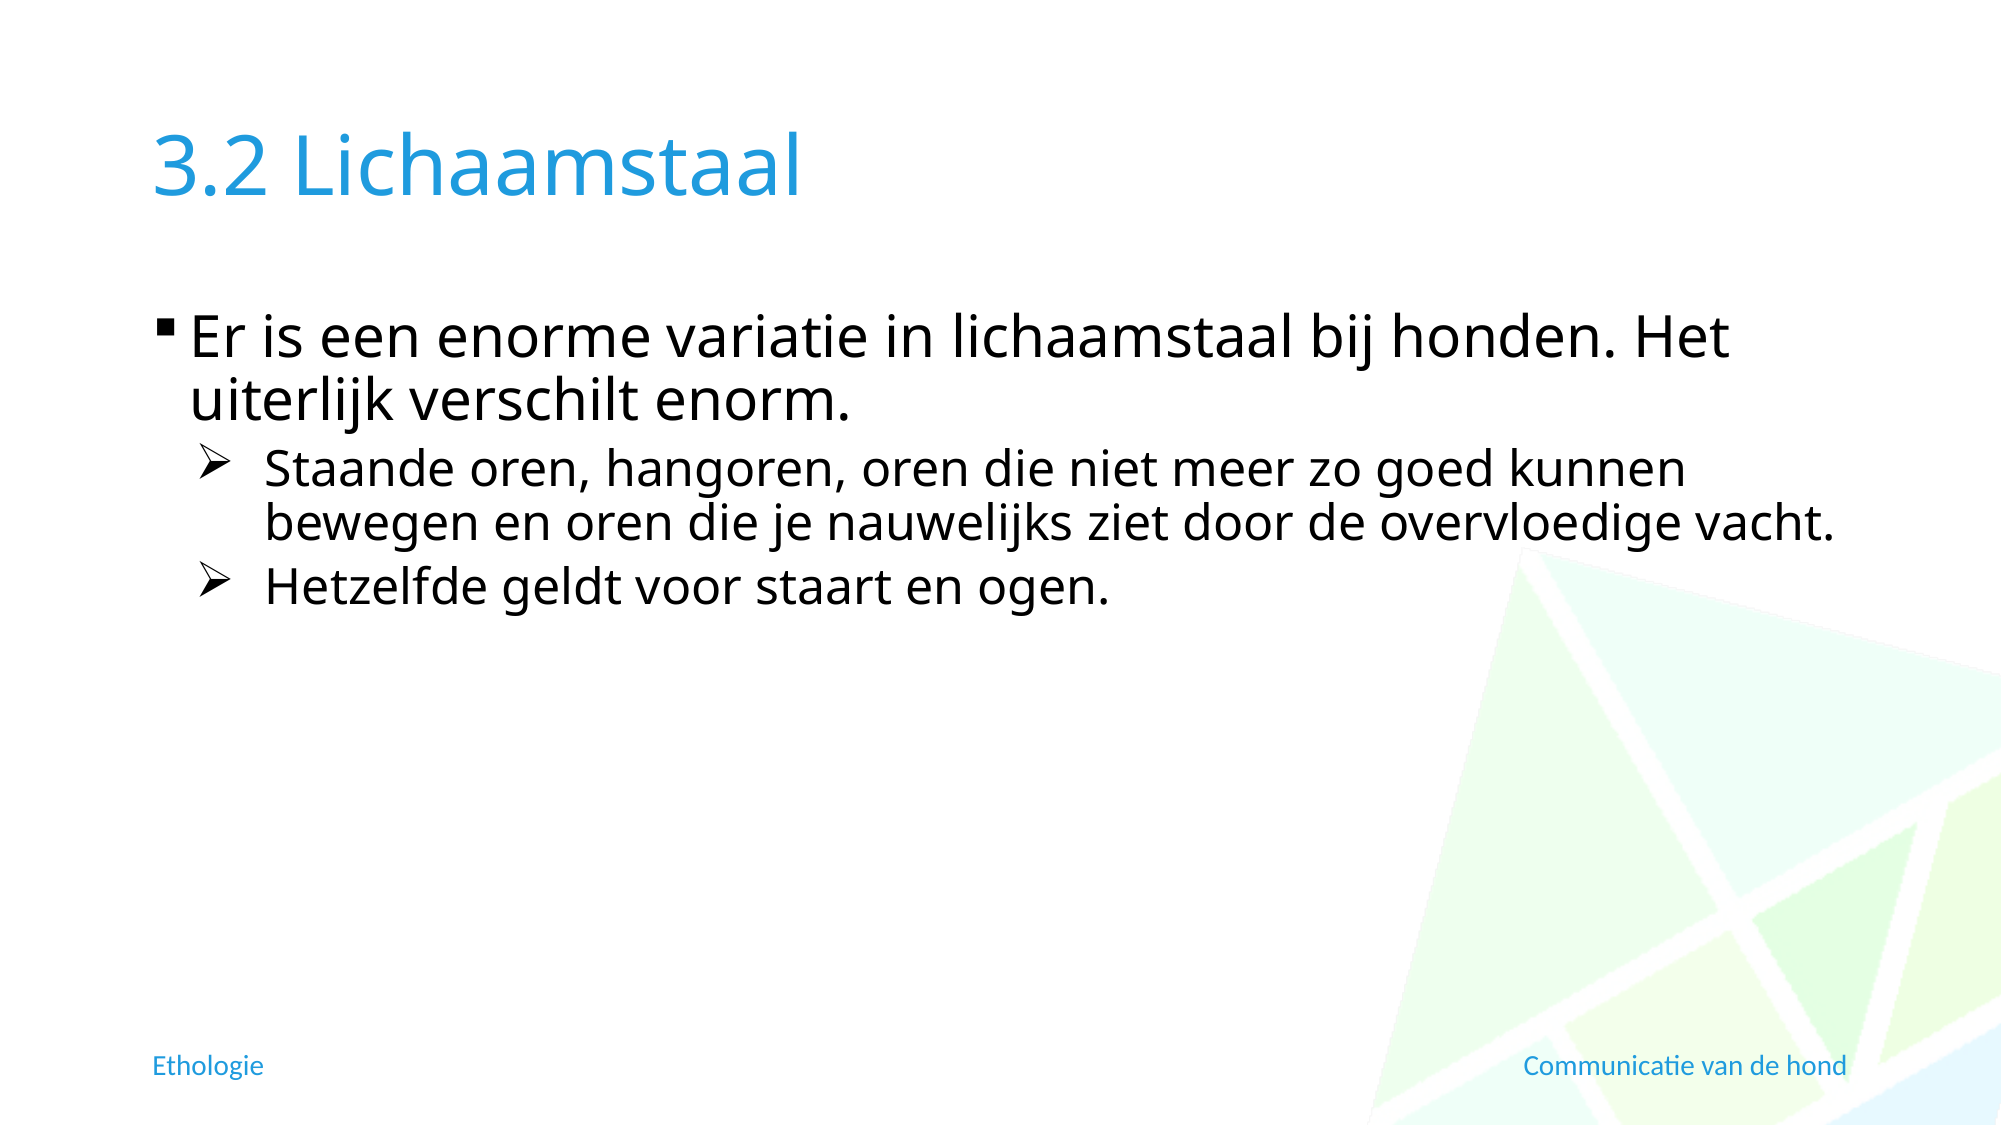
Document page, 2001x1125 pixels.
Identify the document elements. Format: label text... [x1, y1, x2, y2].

list Er is een enorme variatie in lichaamstaal bij honden. Het uiterlijk verschilt enorm. Staande oren, hangoren, oren die niet meer zo goed kunnen bewegen en oren die je nauwelijks ziet door de overvloedige vacht. Hetzelfde geldt voor staart en ogen. [137, 299, 1863, 1014]
title 3.2 Lichaamstaal [137, 59, 1863, 278]
list Ethologie [137, 1042, 588, 1103]
list Communicatie van de hond [1412, 1042, 1863, 1103]
